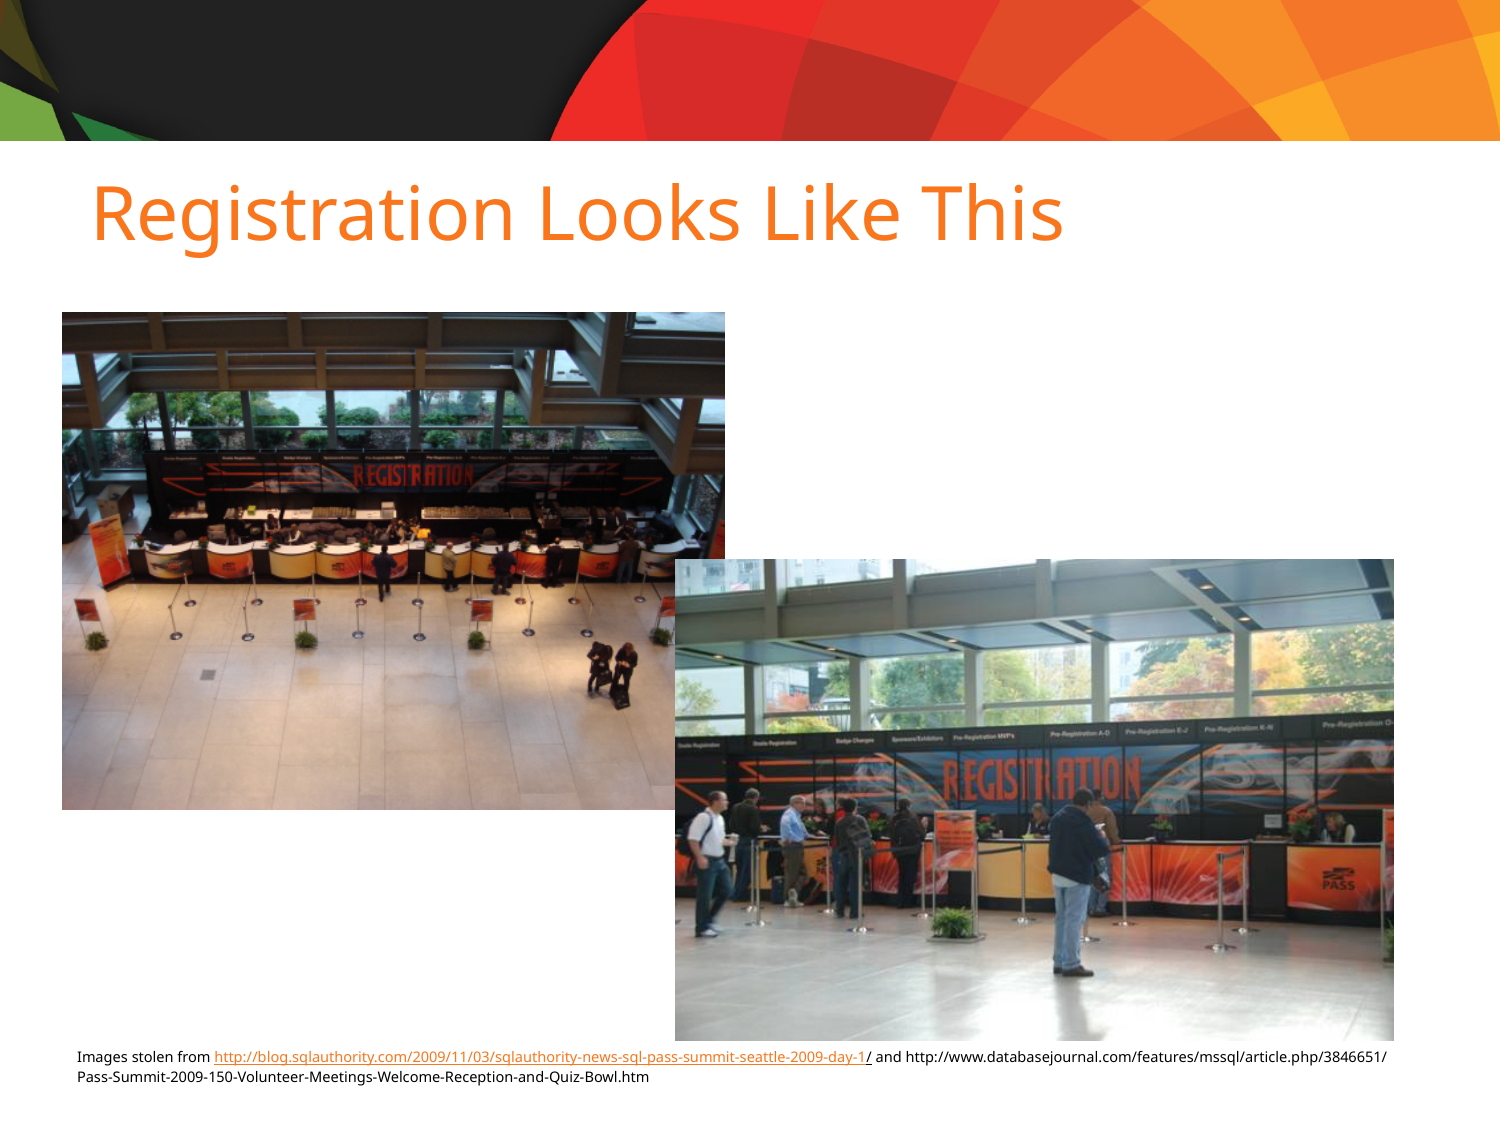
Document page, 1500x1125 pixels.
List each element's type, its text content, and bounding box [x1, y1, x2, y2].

picture [62, 312, 1394, 1041]
picture [0, 0, 1500, 141]
title Registration Looks Like This [75, 174, 1425, 288]
text_box Images stolen from http://blog.sqlauthority.com/2009/11/03/sqlauthority-news-sql-pass-summit-seattle-2009-day-1/ and http://www.databasejournal.com/features/mssql/article.php/3846651/Pass-Summit-2009-150-Volunteer-Meetings-Welcome-Reception-and-Quiz-Bowl.htm [62, 1040, 1425, 1093]
